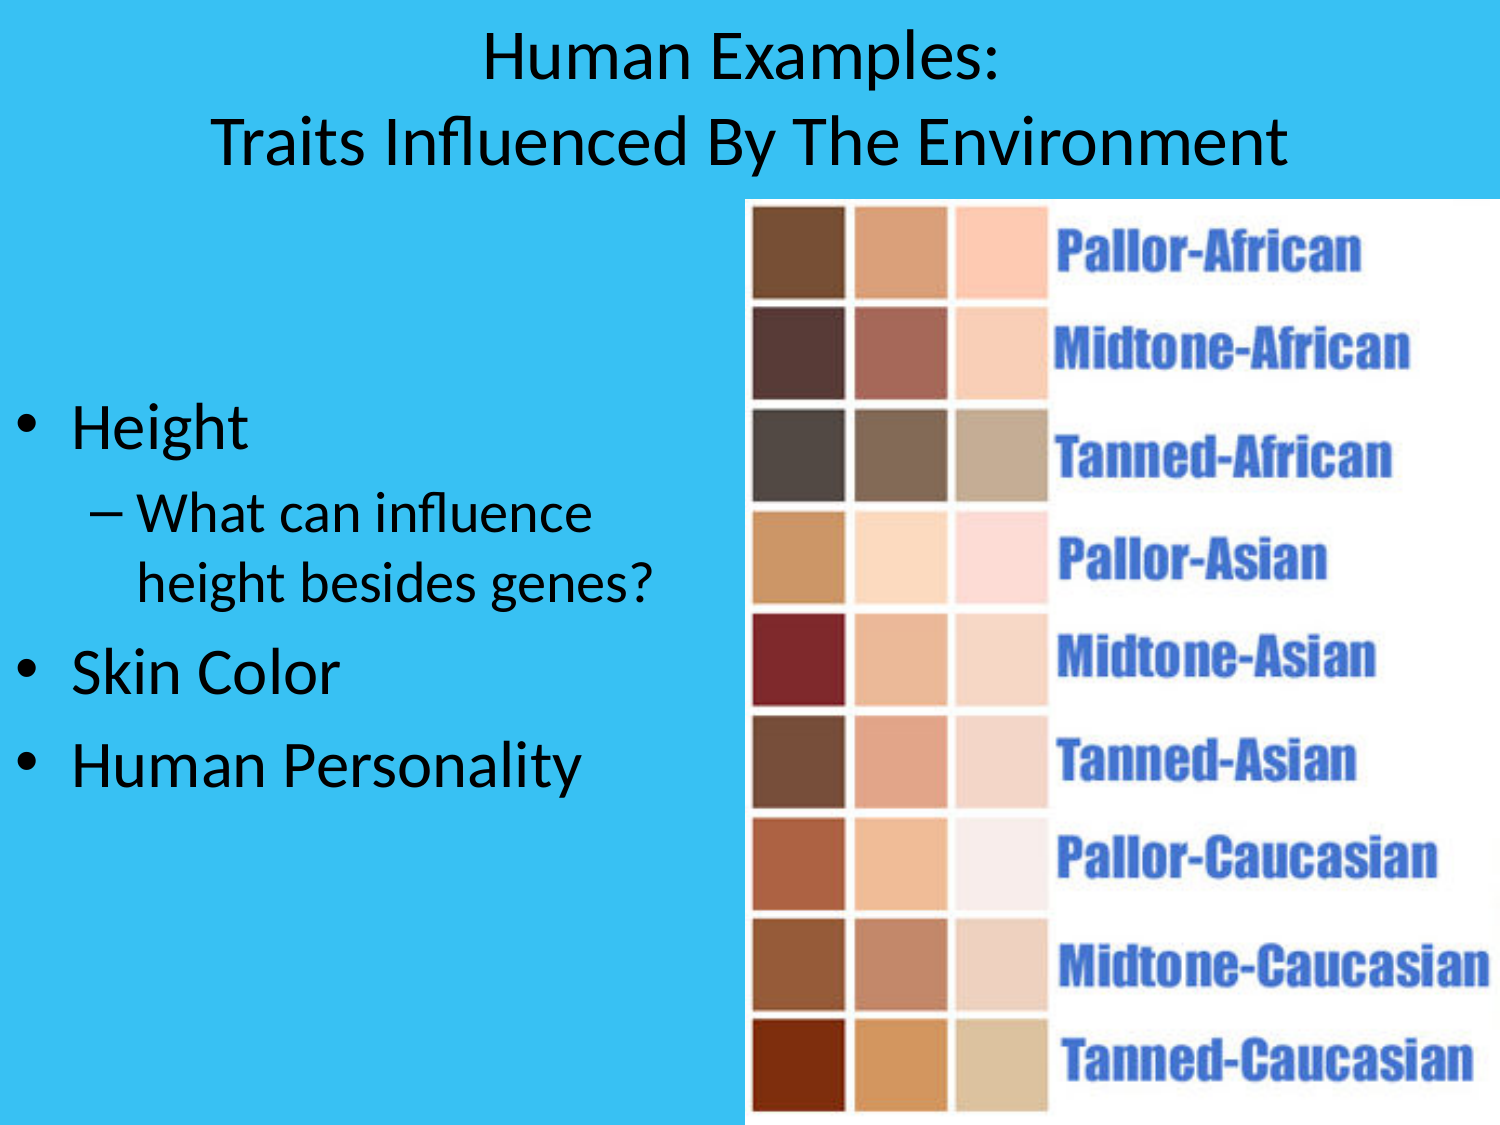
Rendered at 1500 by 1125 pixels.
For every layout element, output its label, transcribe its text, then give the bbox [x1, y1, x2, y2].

picture [745, 199, 1500, 1125]
list Height What can influence height besides genes? Skin Color Human Personality [0, 375, 740, 1063]
title Human Examples: Traits Influenced By The Environment [0, 0, 1500, 188]
